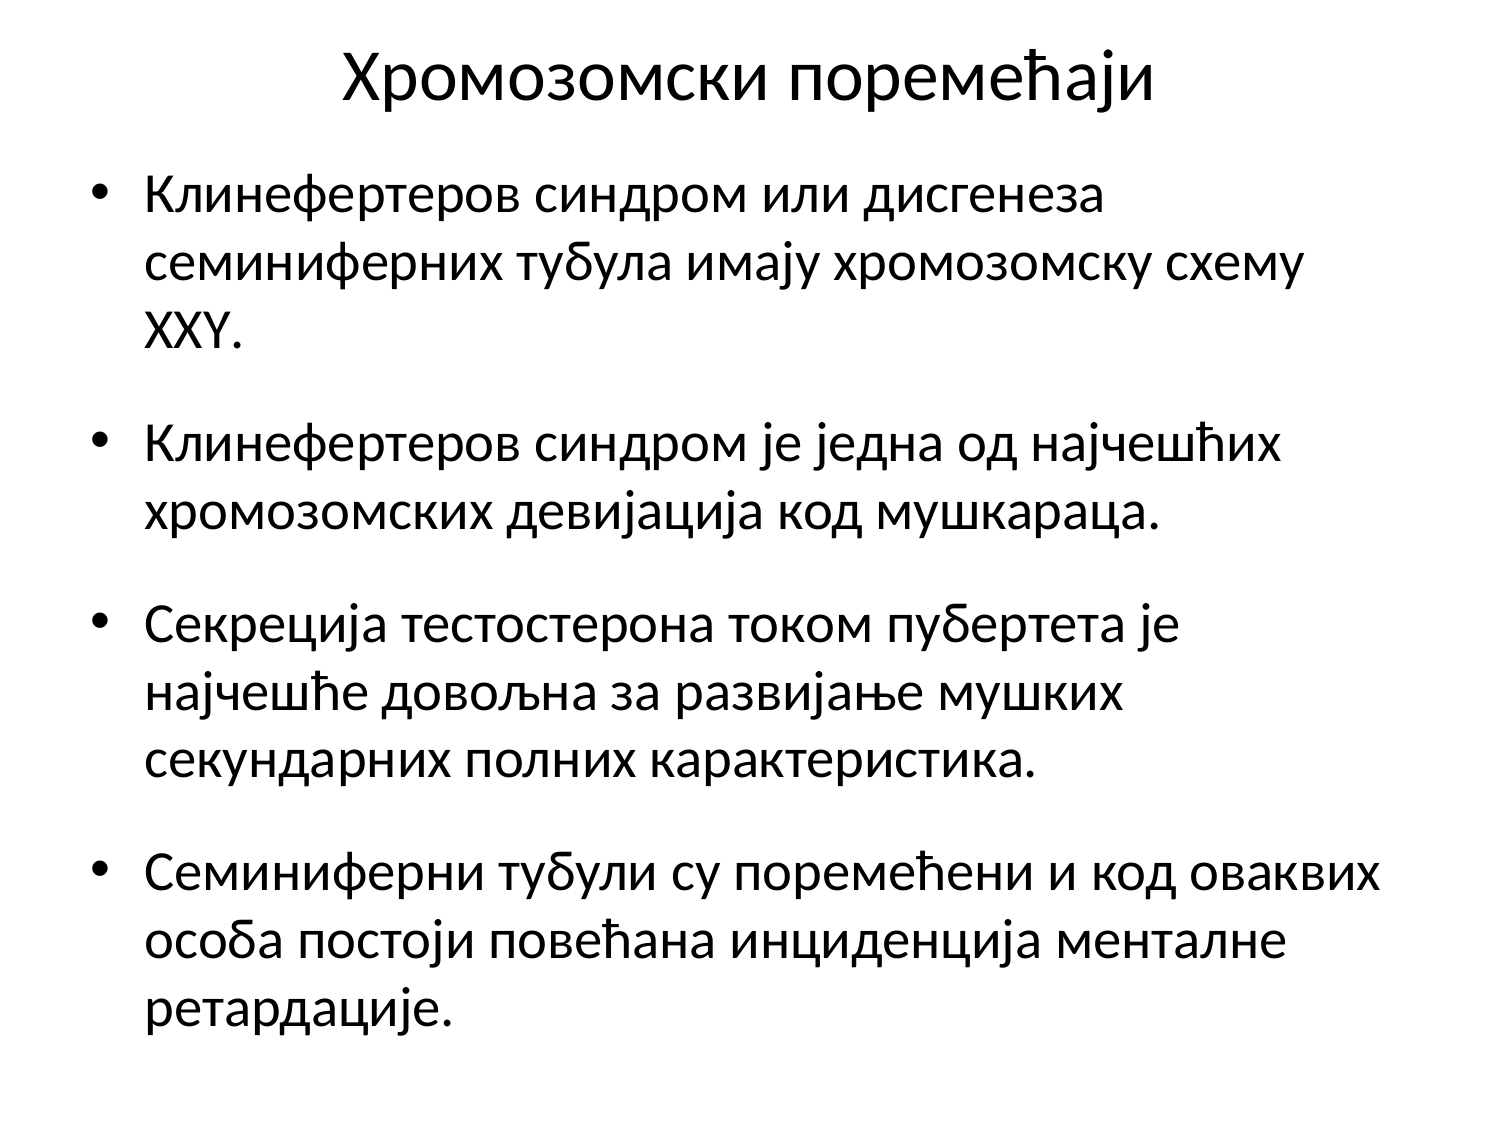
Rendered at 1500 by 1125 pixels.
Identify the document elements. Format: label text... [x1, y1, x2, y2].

list Клинефертеров синдром или дисгенеза семиниферних тубула имају хромозомску схему XXY. Клинефертеров синдром је једна од најчешћих хромозомских девијација код мушкараца. Секреција тестостерона током пубертета је најчешће довољна за развијање мушких секундарних полних карактеристика. Семиниферни тубули су поремећени и код оваквих особа постоји повећана инциденција менталне ретардације. [75, 149, 1425, 1047]
title Хромозомски поремећаји [75, 19, 1425, 124]
